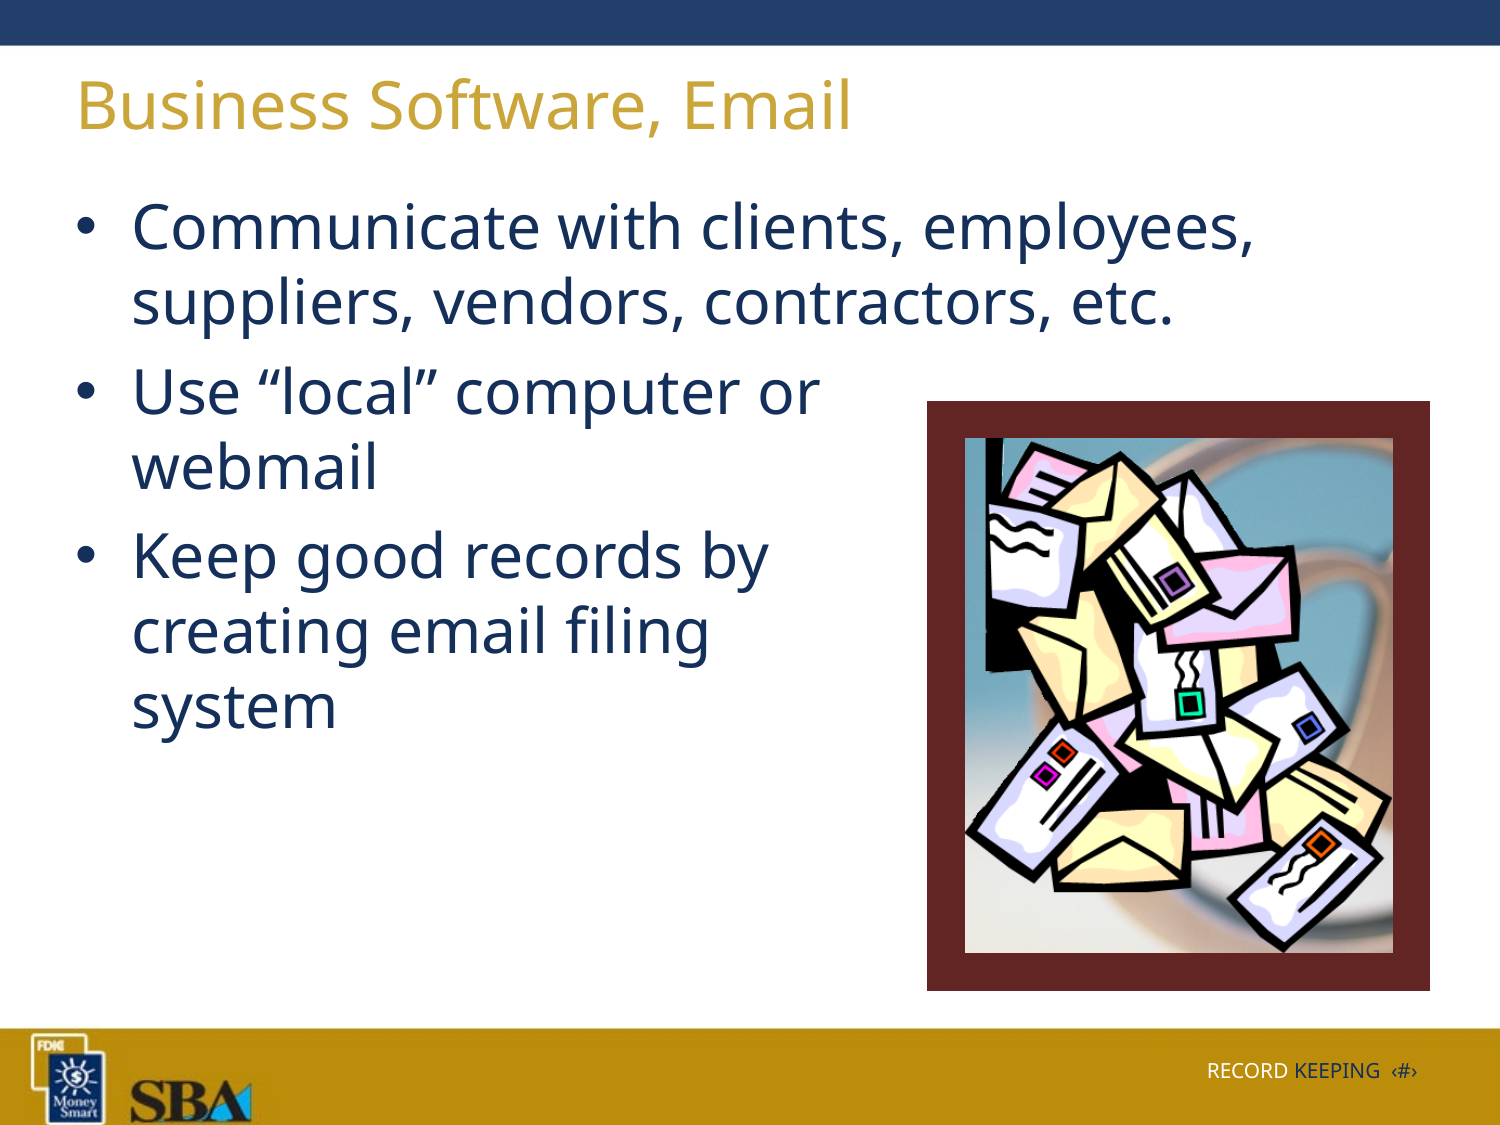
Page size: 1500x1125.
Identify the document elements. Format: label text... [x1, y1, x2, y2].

list Communicate with clients, employees, suppliers, vendors, contractors, etc. Use “local” computer or webmail Keep good records by creating email filing system [74, 186, 1426, 888]
title Business Software, Email [74, 61, 1426, 159]
picture [0, 0, 1500, 1125]
